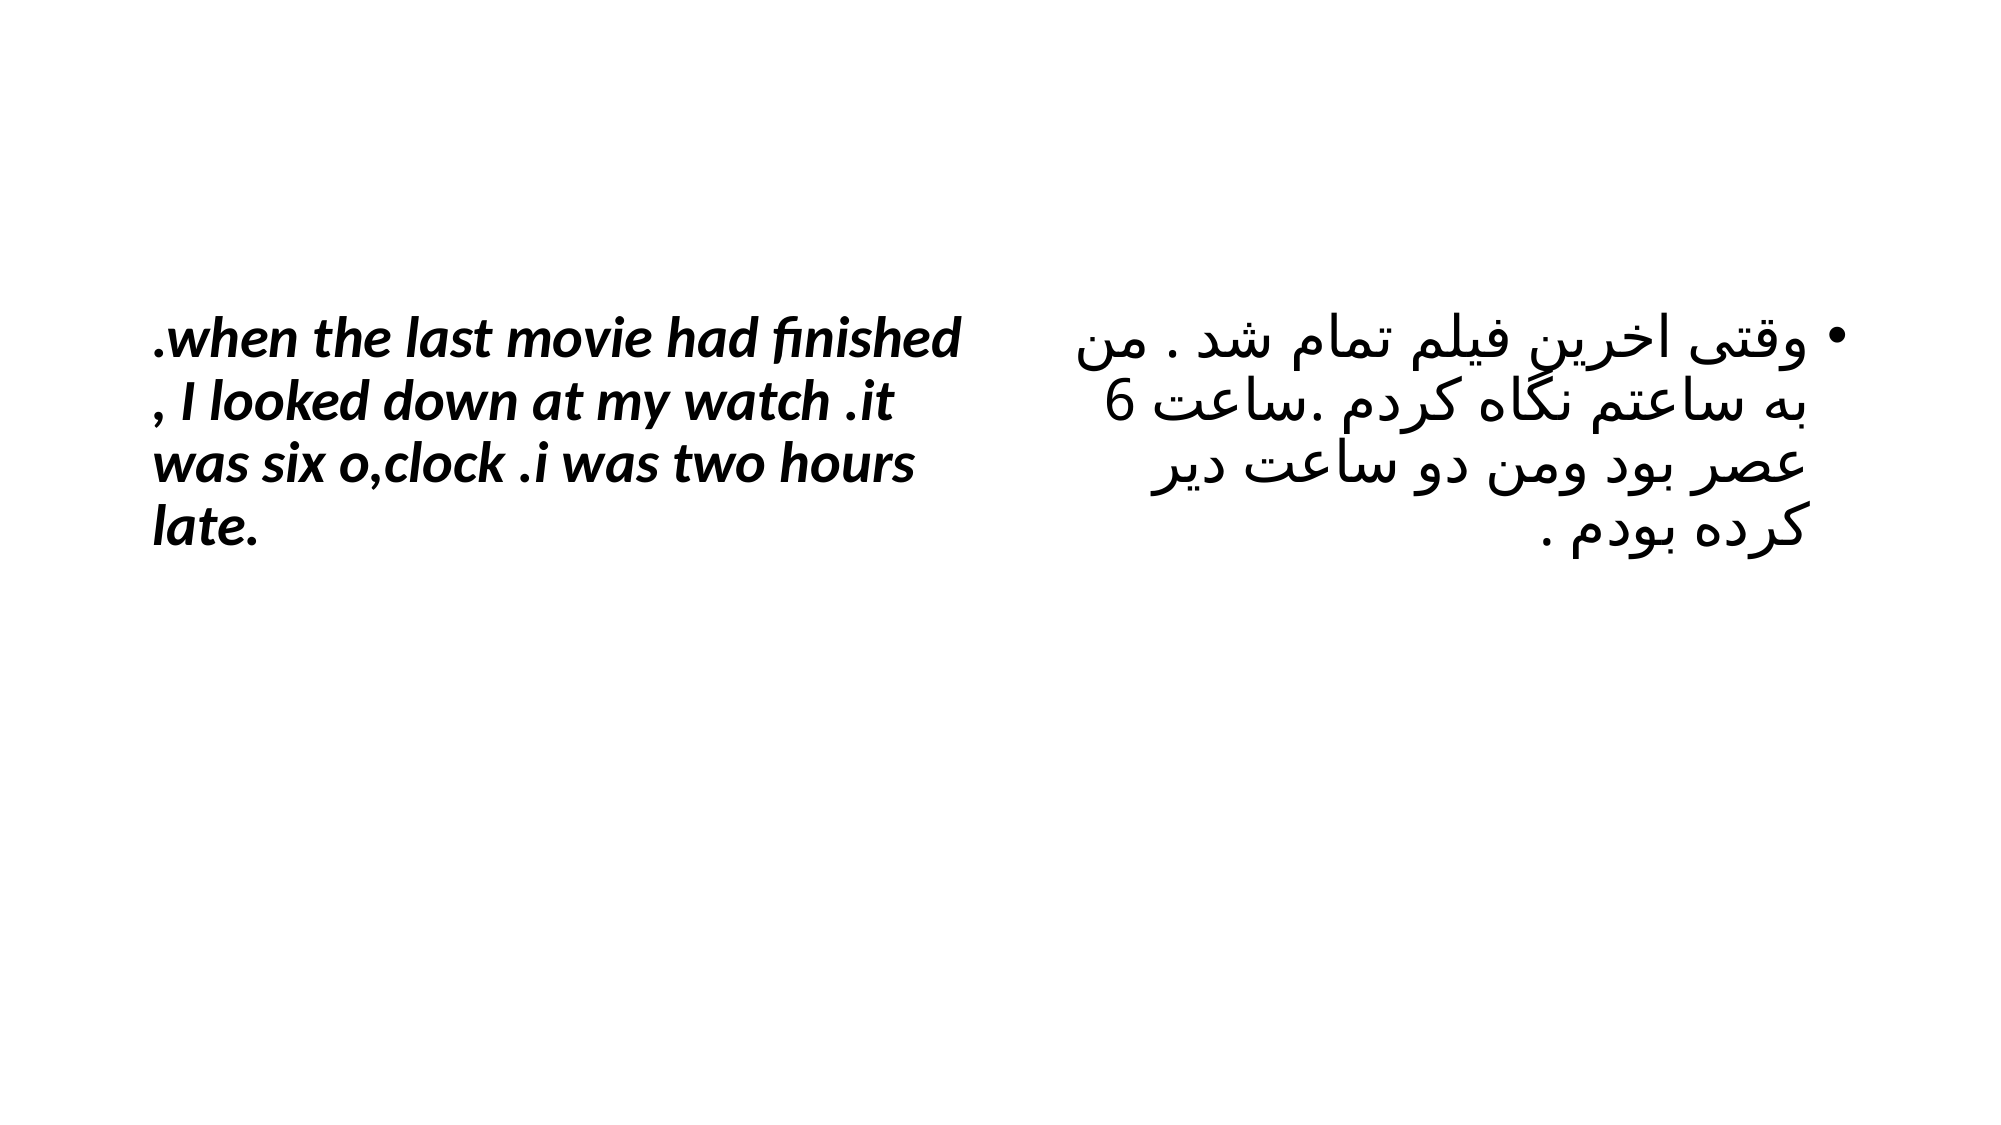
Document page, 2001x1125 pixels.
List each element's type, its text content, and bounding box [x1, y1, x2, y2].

list وقتی اخرین فیلم تمام شد . من به ساعتم نگاه کردم .ساعت 6 عصر بود ومن دو ساعت دیر کرده بودم . [1012, 299, 1863, 1014]
list .when the last movie had finished , I looked down at my watch .it was six o,clock .i was two hours late. [137, 299, 988, 1014]
